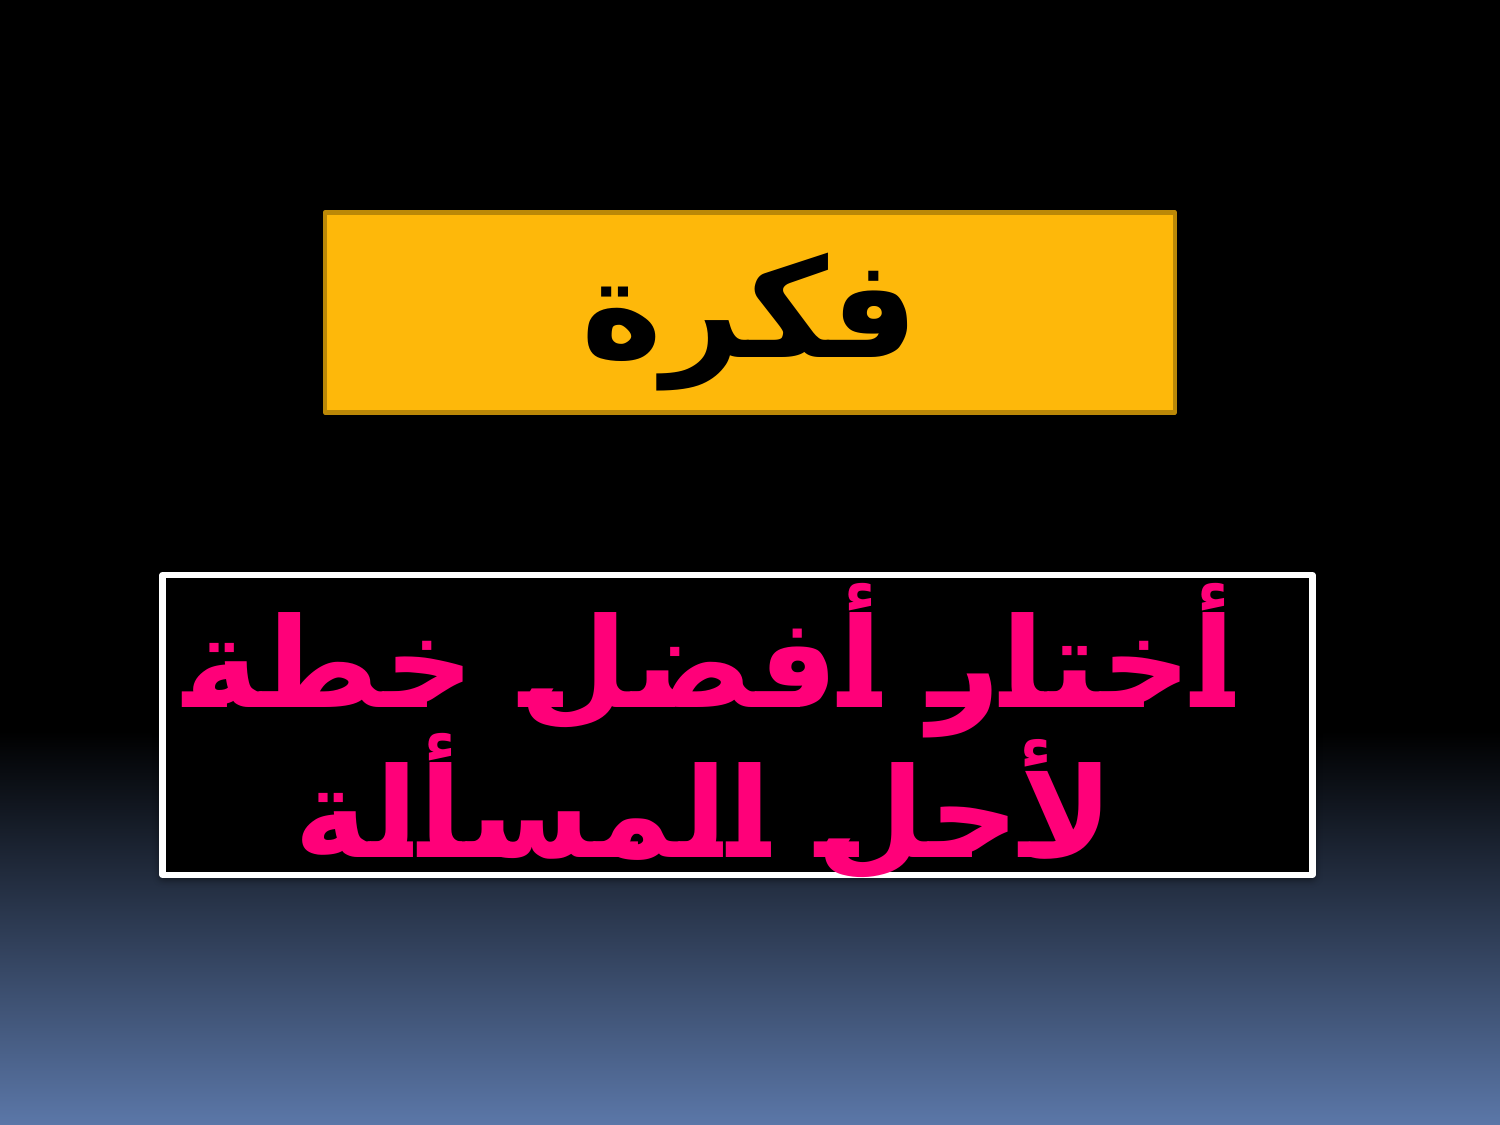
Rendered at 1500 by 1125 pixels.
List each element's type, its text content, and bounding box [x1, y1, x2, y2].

text_box فكرة الدرس [323, 210, 1177, 415]
text_box أختار أفضل خطة لأحل المسألة [159, 572, 1316, 878]
